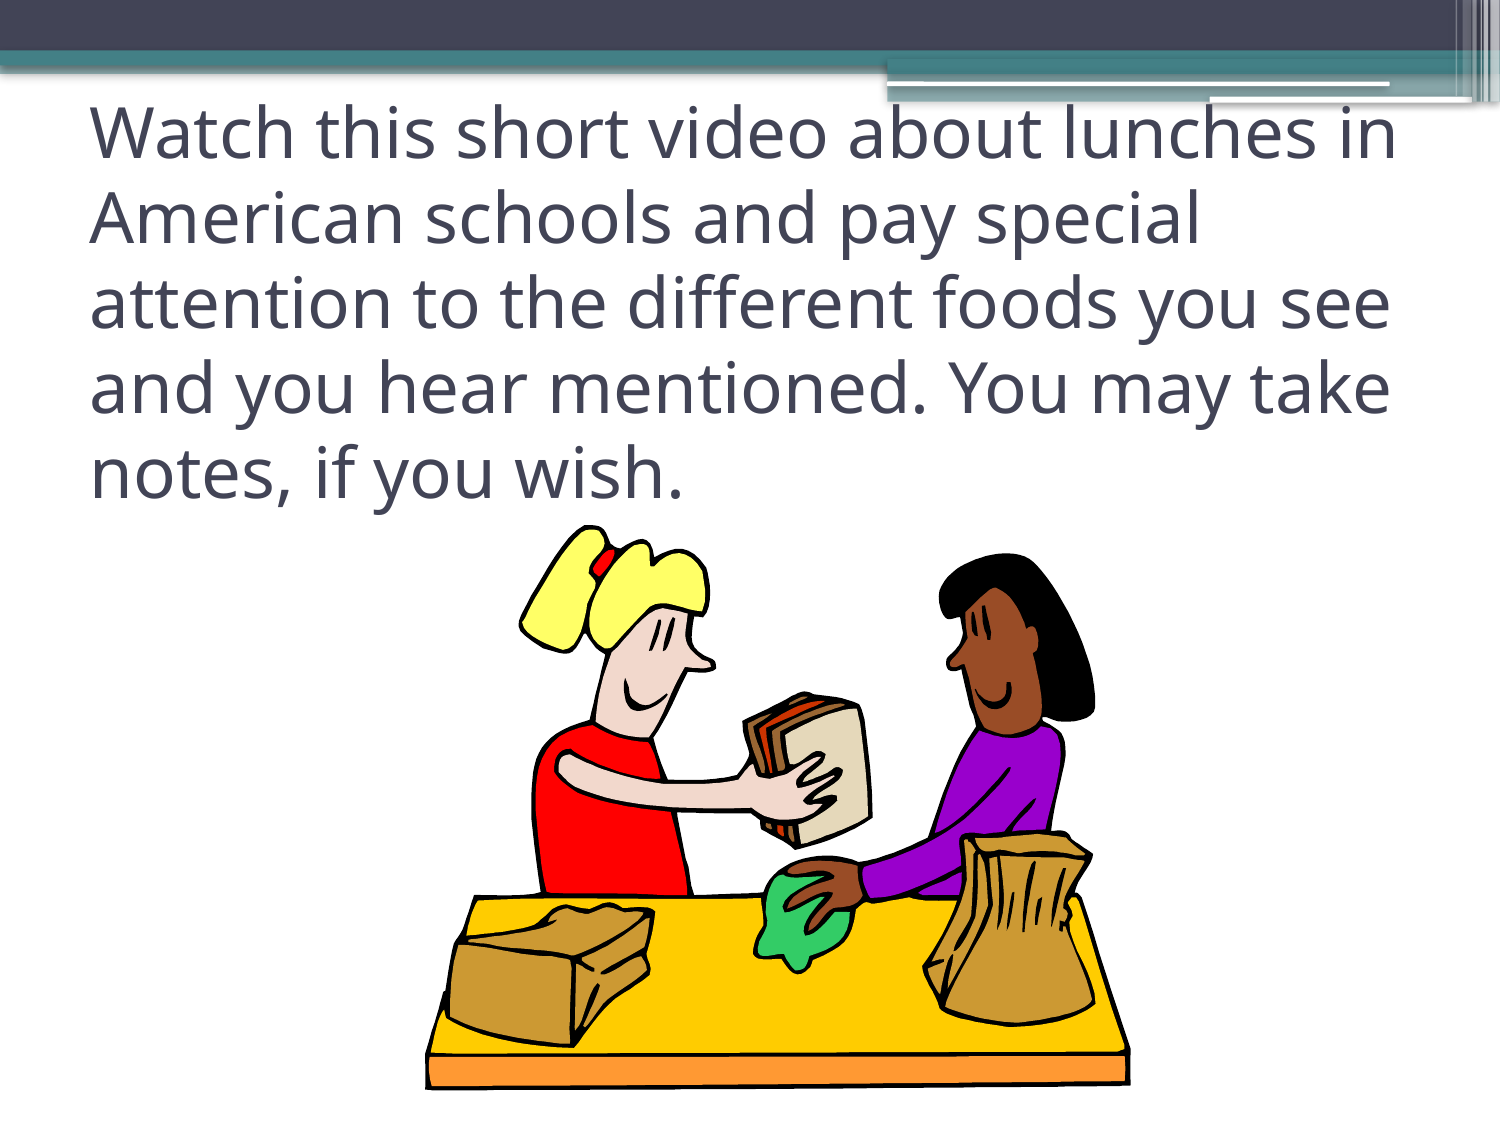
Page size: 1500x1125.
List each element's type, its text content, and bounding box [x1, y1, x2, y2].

picture [424, 524, 1131, 1091]
title Watch this short video about lunches in American schools and pay special attention to the different foods you see and you hear mentioned. You may take notes, if you wish. [75, 237, 1425, 363]
